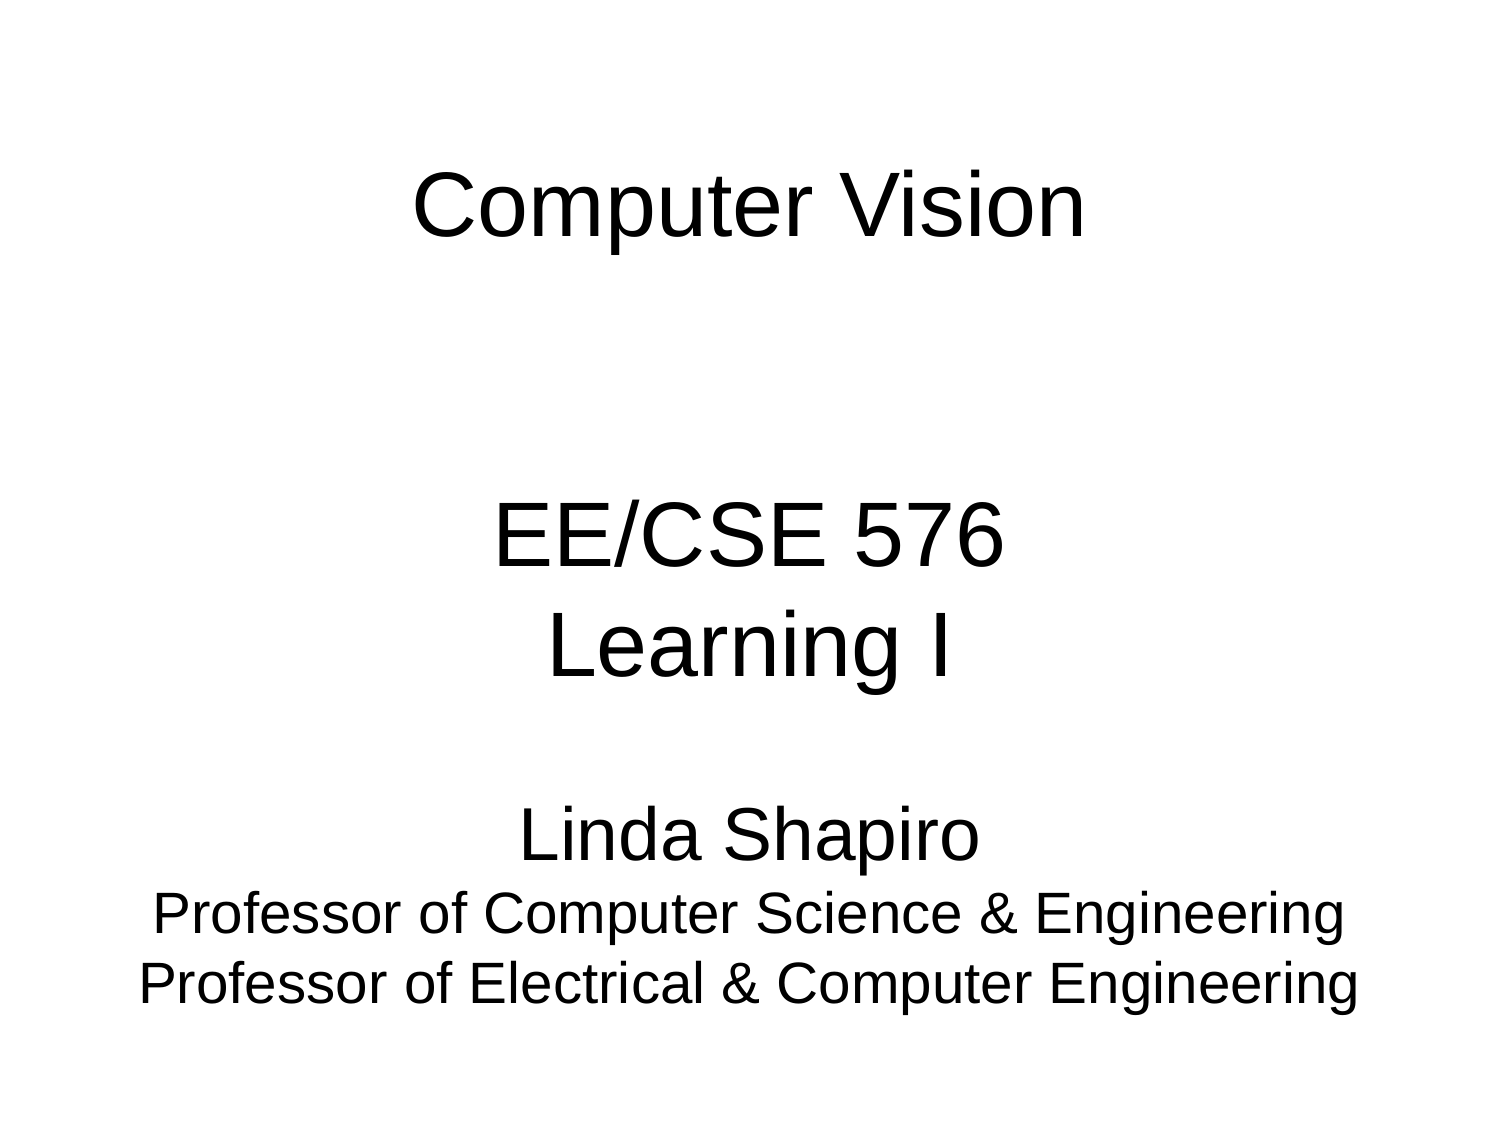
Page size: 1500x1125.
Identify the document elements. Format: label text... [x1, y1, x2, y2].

text_box [1050, 149, 1081, 211]
title Computer Vision EE/CSE 576 Learning I Linda Shapiro Professor of Computer Science & Engineering Professor of Electrical & Computer Engineering [112, 349, 1388, 591]
